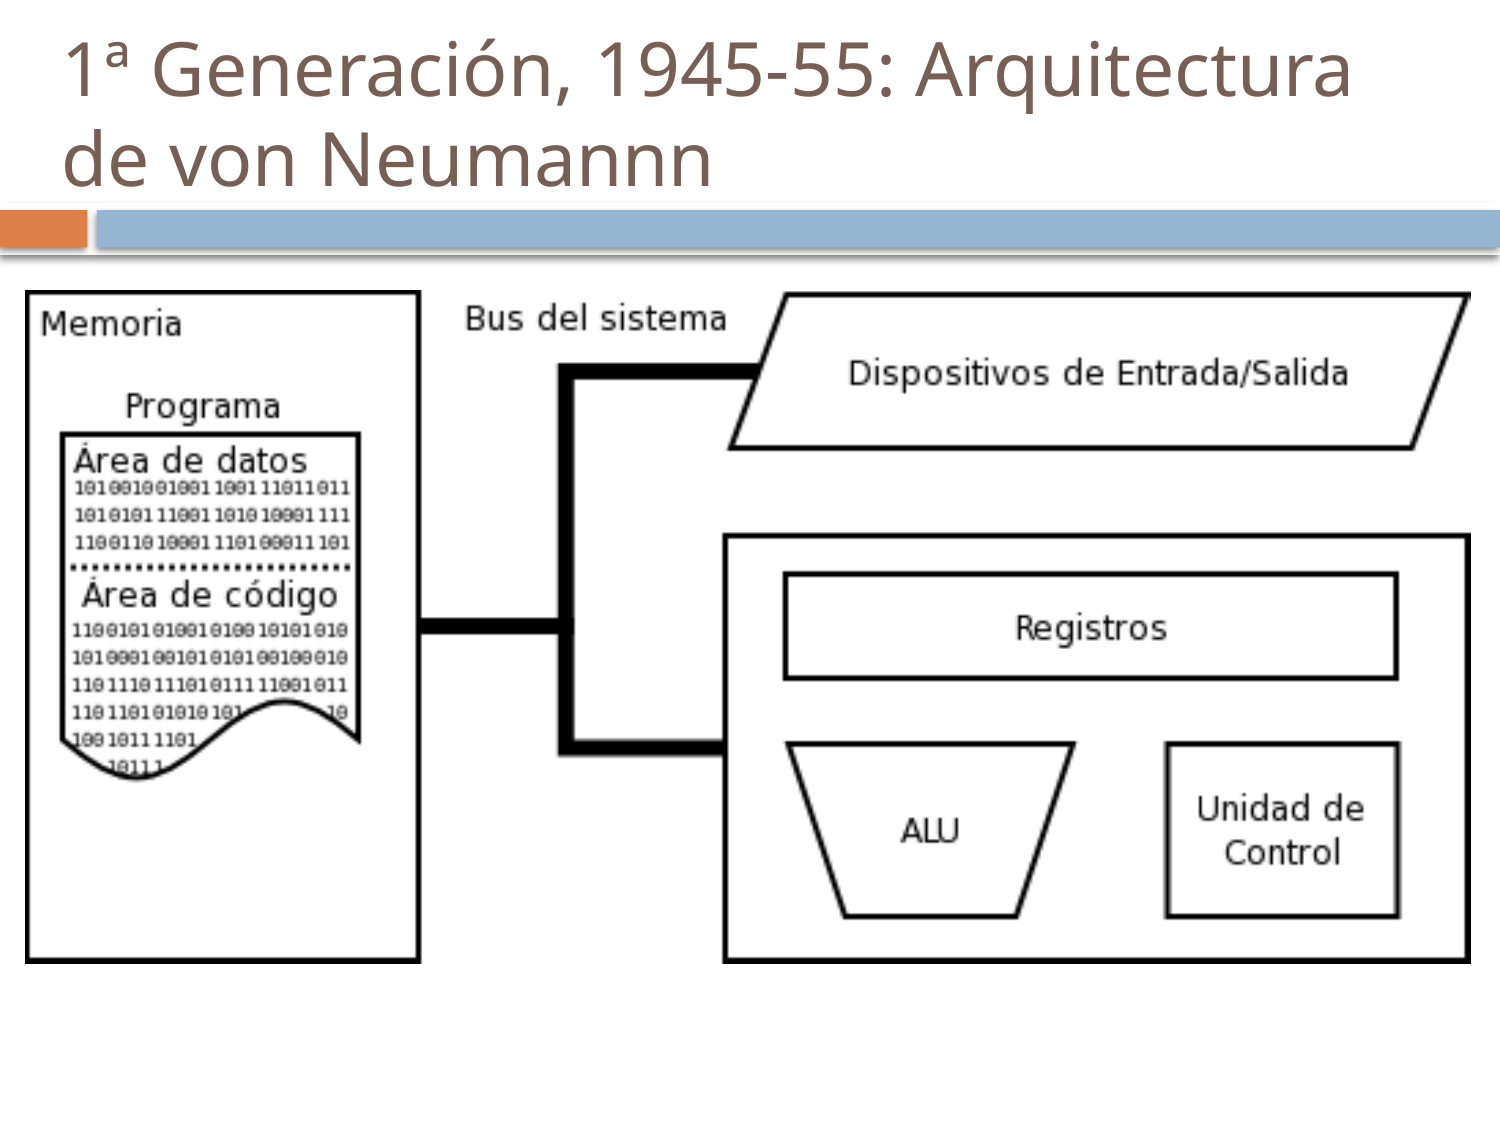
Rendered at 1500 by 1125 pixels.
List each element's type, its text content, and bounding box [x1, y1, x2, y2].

picture [25, 290, 1471, 965]
title 1ª Generación, 1945-55: Arquitectura de von Neumannn [46, 42, 1472, 181]
